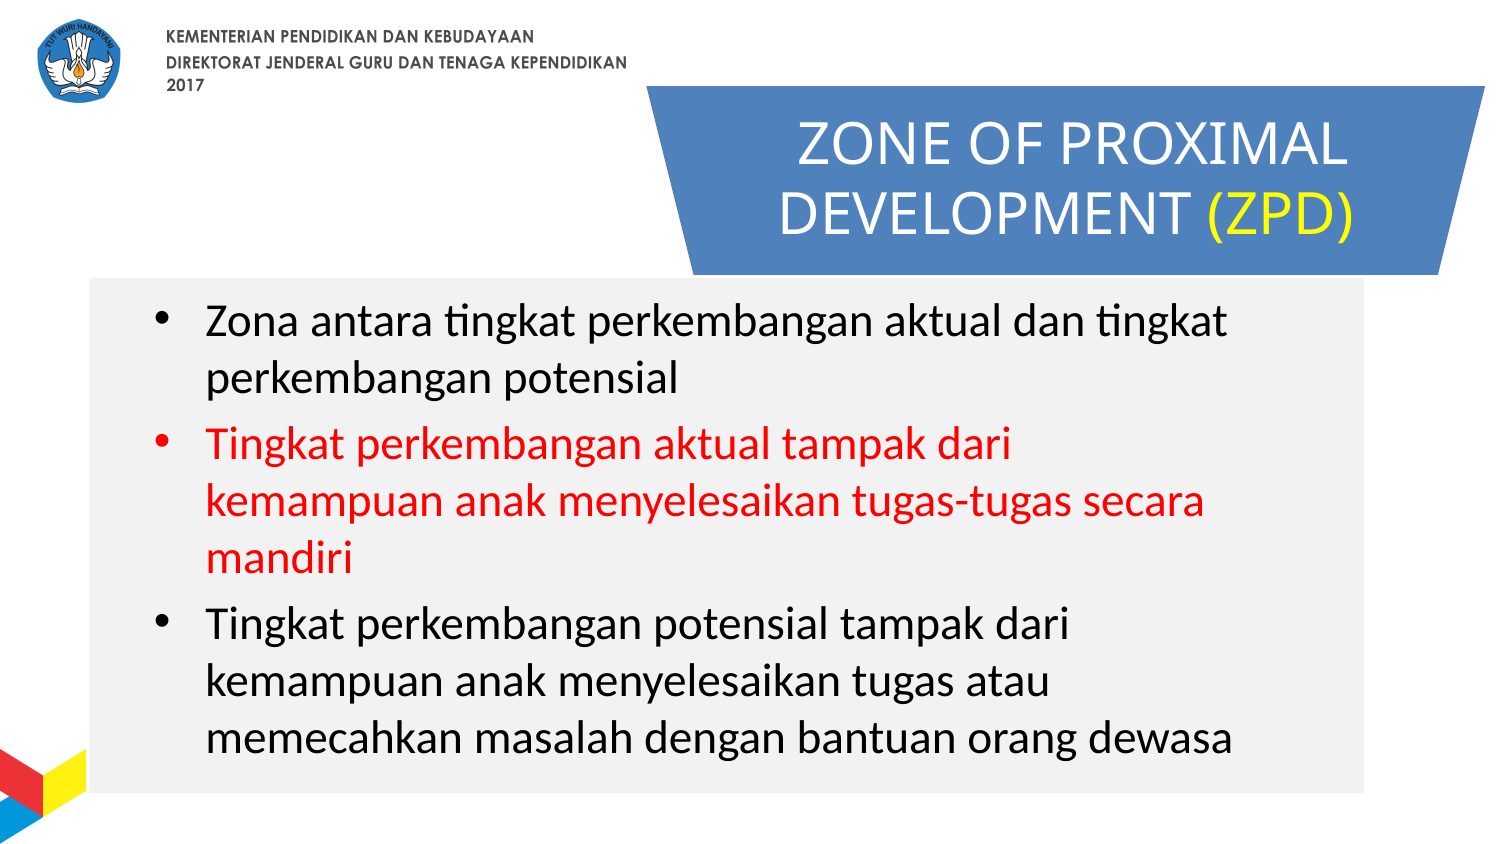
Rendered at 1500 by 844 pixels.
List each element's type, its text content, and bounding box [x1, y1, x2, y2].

text_box ZONE OF PROXIMAL DEVELOPMENT (ZPD) [646, 112, 1500, 241]
text_box Zona antara tingkat perkembangan aktual dan tingkat perkembangan potensial Tingkat perkembangan aktual tampak dari kemampuan anak menyelesaikan tugas-tugas secara mandiri Tingkat perkembangan potensial tampak dari kemampuan anak menyelesaikan tugas atau memecahkan masalah dengan bantuan orang dewasa [139, 281, 1255, 792]
text_box [87, 276, 1366, 795]
text_box [682, 241, 1449, 277]
text_box [644, 83, 1488, 112]
picture [0, 0, 1498, 844]
